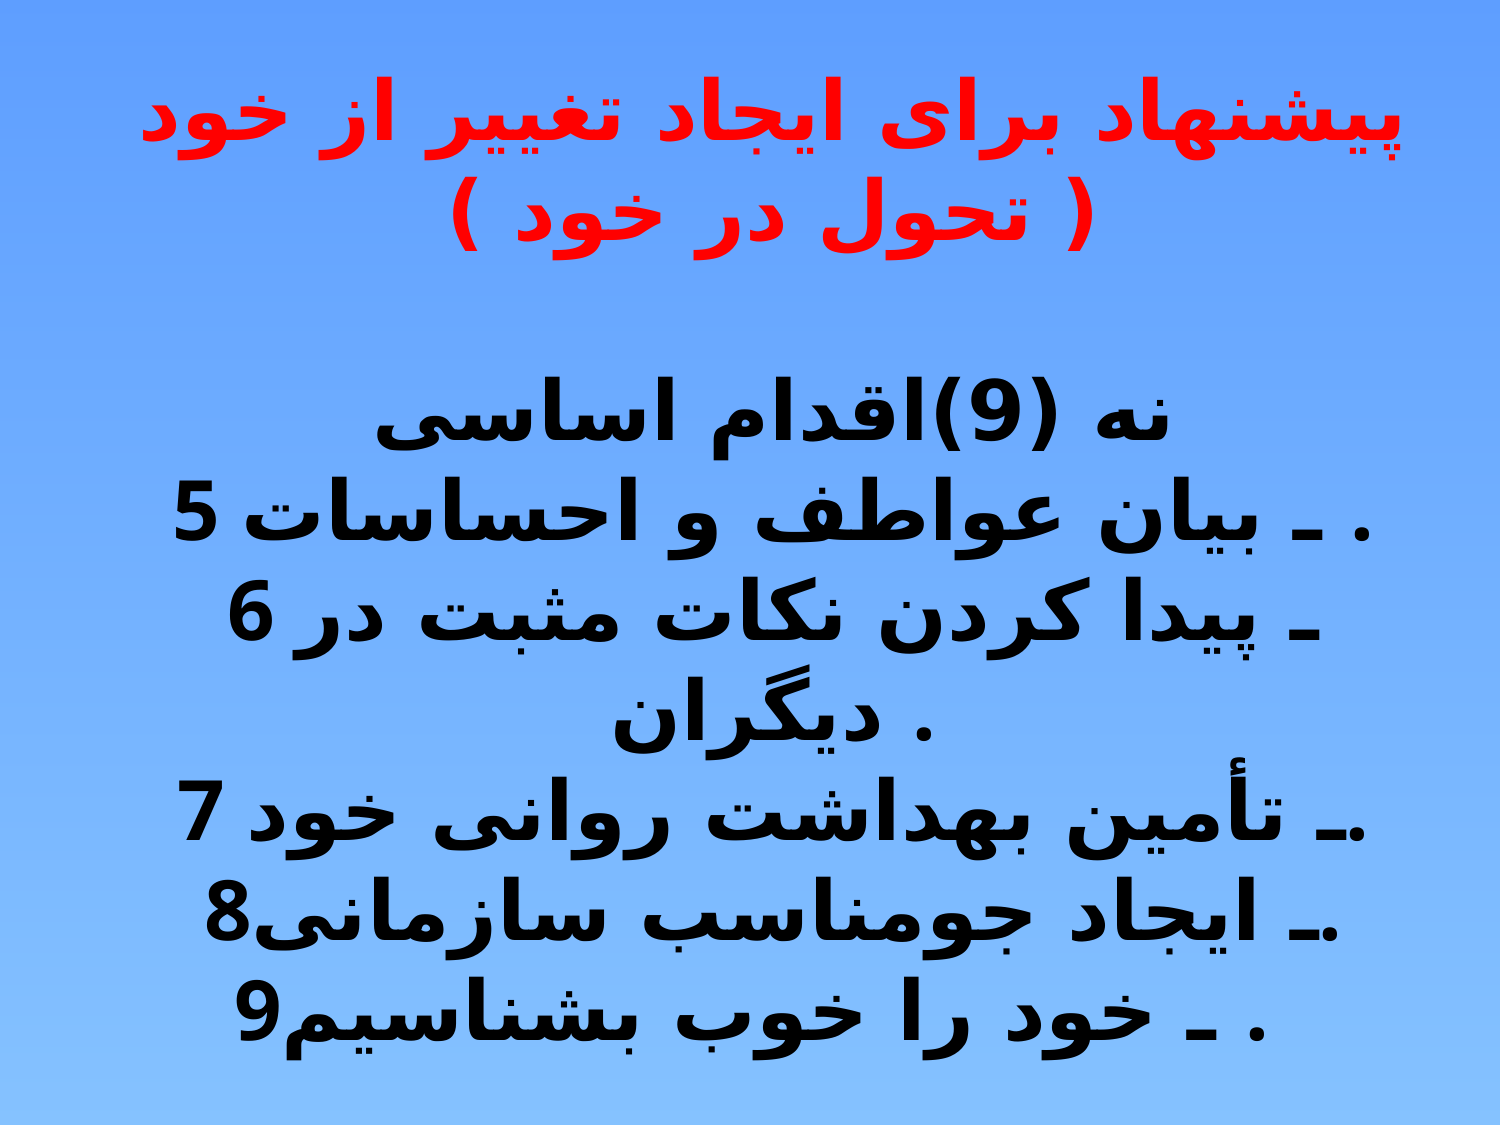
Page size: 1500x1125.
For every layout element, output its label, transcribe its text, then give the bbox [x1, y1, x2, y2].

text_box پیشنهاد برای ایجاد تغییر از خود ( تحول در خود ) نه (9)اقدام اساسی 5 ـ بیان عواطف و احساسات . 6 ـ پیدا کردن نکات مثبت در دیگران . 7 ـ تأمین بهداشت روانی خود. 8ـ ایجاد جومناسب سازمانی. 9ـ خود را خوب بشناسیم . [93, 49, 1454, 1065]
